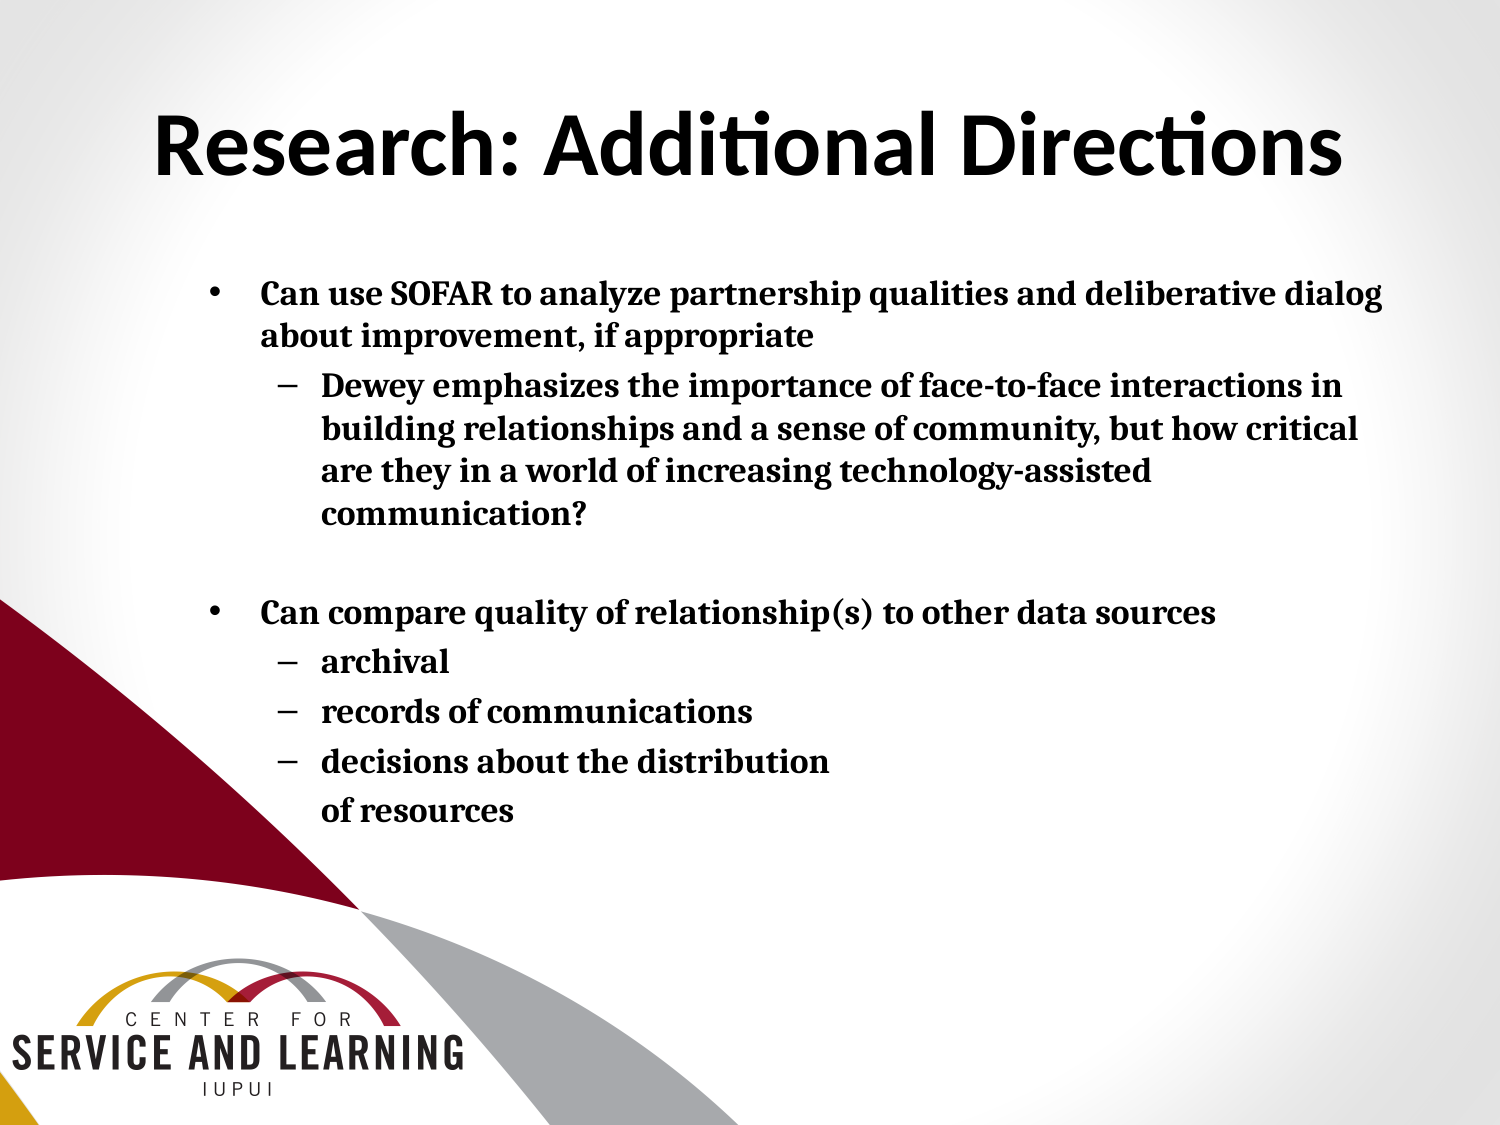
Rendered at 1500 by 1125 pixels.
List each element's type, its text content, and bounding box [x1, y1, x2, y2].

title Research: Additional Directions [75, 45, 1425, 233]
picture [0, 0, 1500, 1125]
list Can use SOFAR to analyze partnership qualities and deliberative dialog about improvement, if appropriate Dewey emphasizes the importance of face-to-face interactions in building relationships and a sense of community, but how critical are they in a world of increasing technology-assisted communication? Can compare quality of relationship(s) to other data sources archival records of communications decisions about the distribution of resources [193, 262, 1425, 838]
